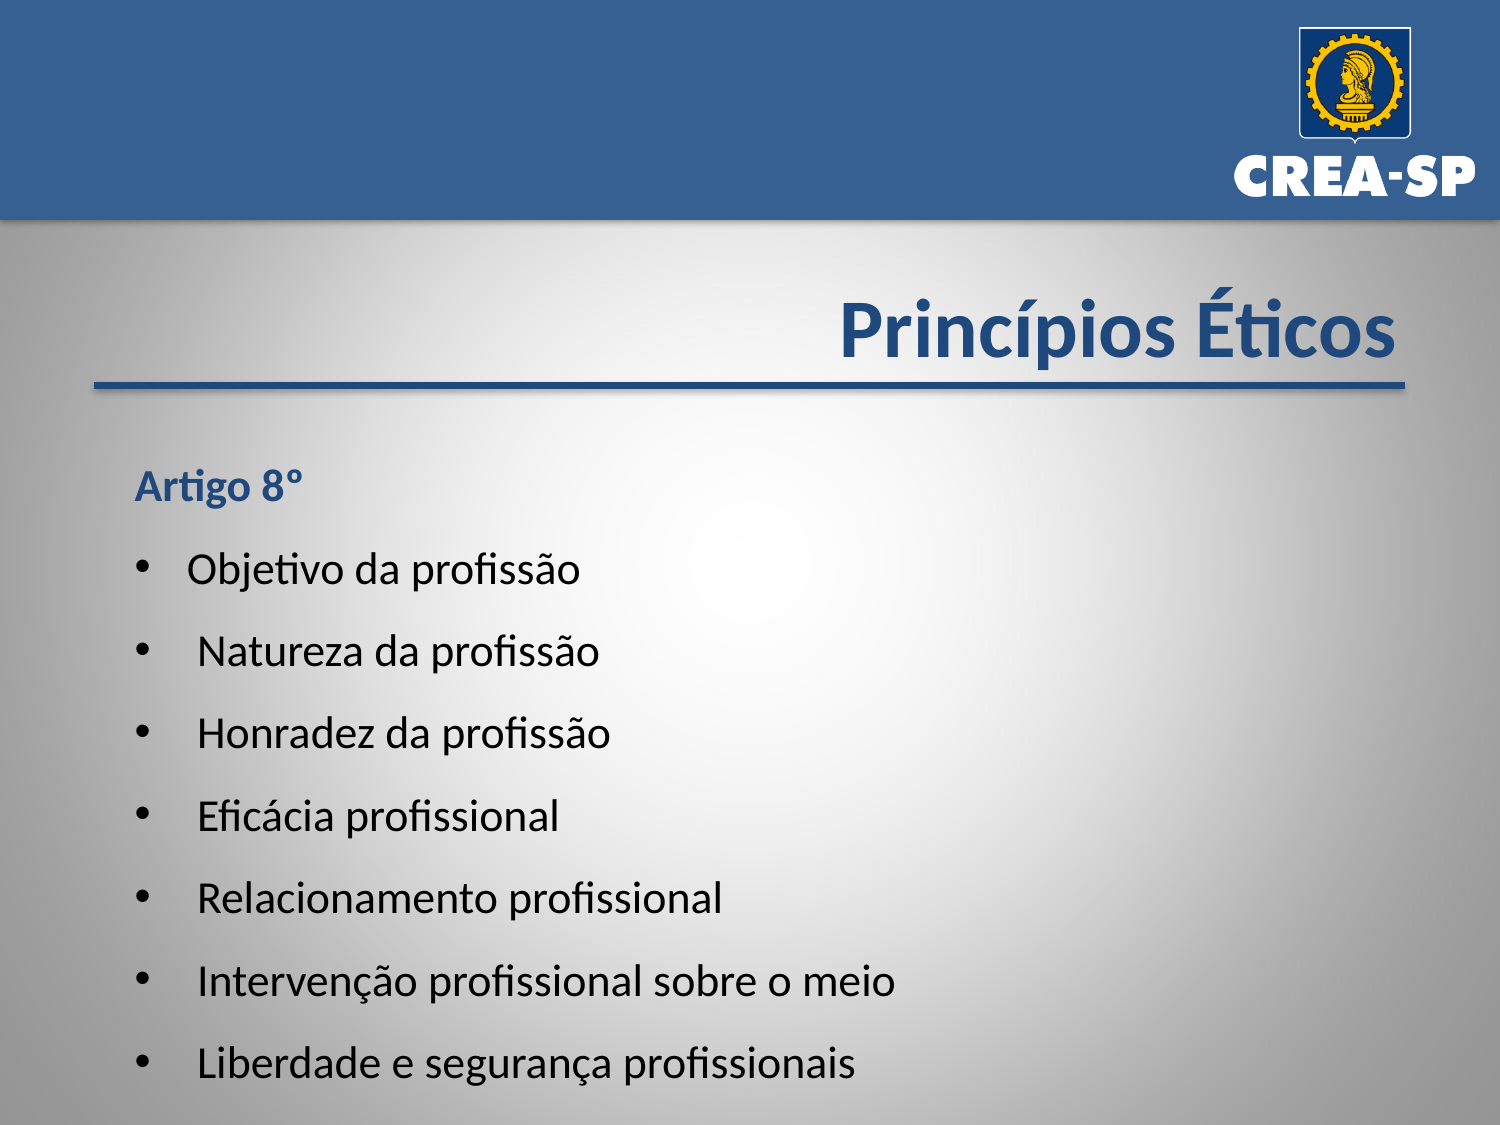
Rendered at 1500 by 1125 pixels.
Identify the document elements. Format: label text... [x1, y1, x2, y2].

text_box Artigo 8º Objetivo da profissão Natureza da profissão Honradez da profissão Eficácia profissional Relacionamento profissional Intervenção profissional sobre o meio Liberdade e segurança profissionais [100, 421, 1406, 1096]
picture [1234, 27, 1475, 197]
text_box Princípios Éticos [100, 267, 1412, 382]
picture [0, 220, 1500, 1125]
